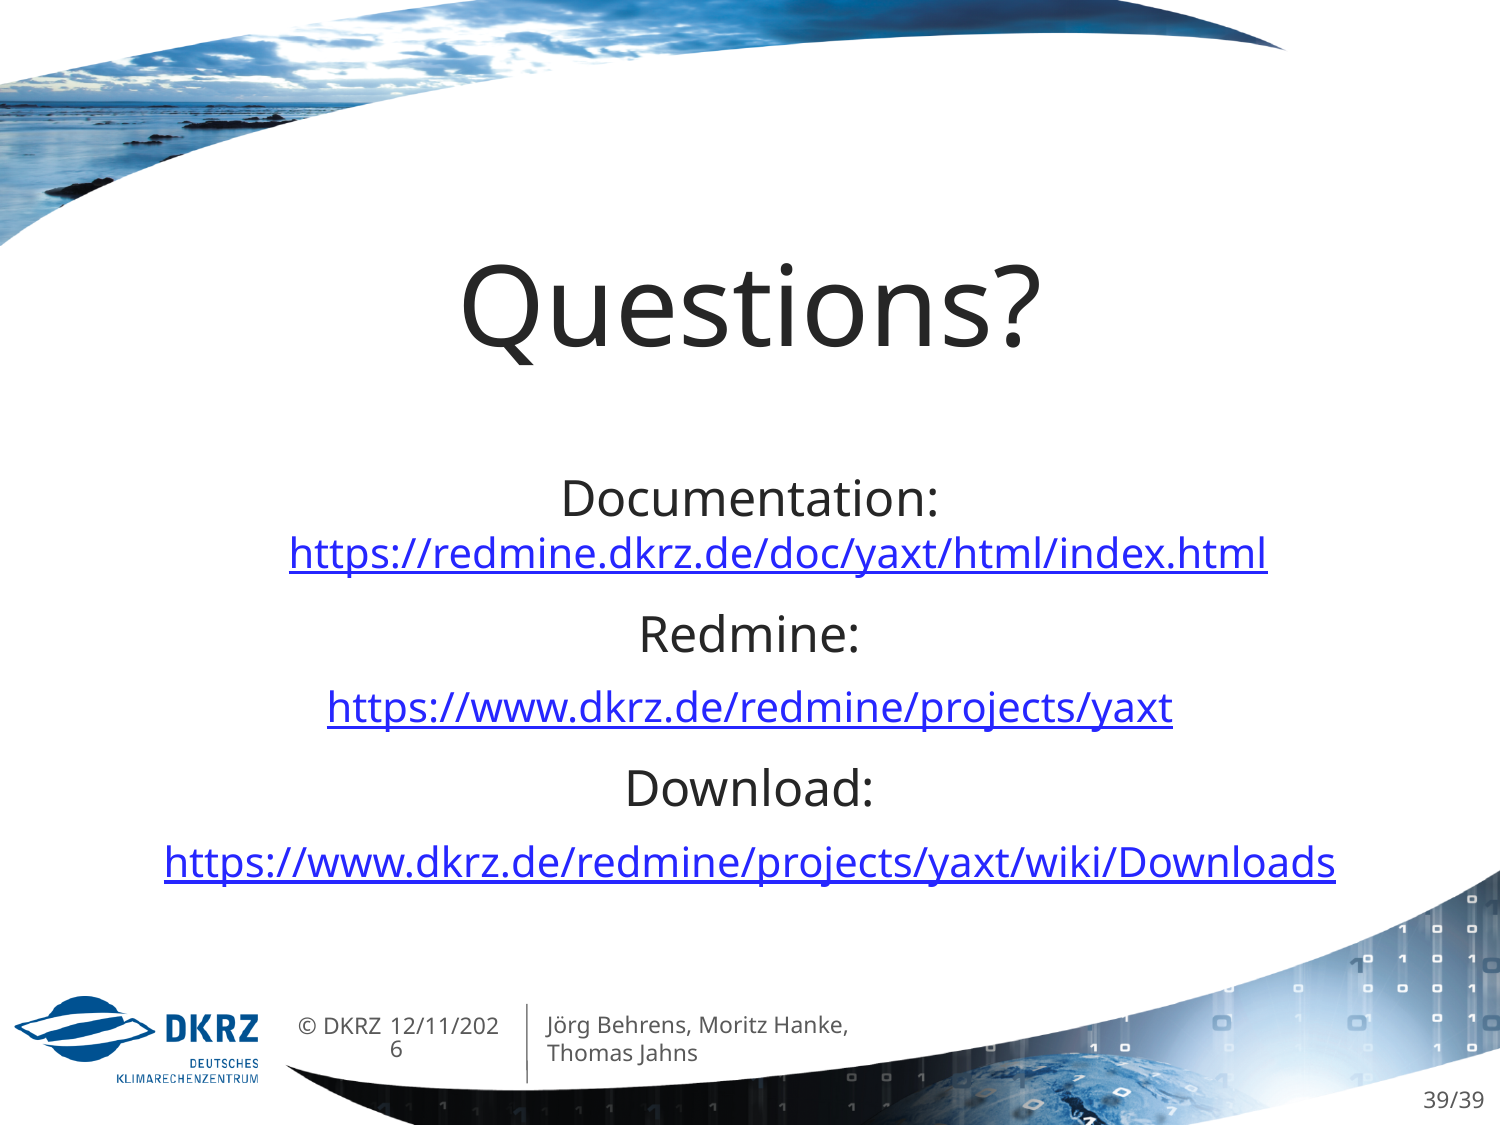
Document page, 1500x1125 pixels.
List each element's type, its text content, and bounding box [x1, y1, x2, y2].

slide_number 39 [1333, 1078, 1465, 1125]
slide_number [375, 1004, 528, 1052]
picture [14, 996, 258, 1083]
picture [0, 0, 1288, 246]
list Questions? Documentation: https://redmine.dkrz.de/doc/yaxt/html/index.html Redmine: https://www.dkrz.de/redmine/projects/yaxt Download: https://www.dkrz.de/redmine/projects/yaxt/wiki/Downloads [74, 210, 1426, 985]
picture [285, 867, 1500, 1125]
footer Jörg Behrens, Moritz Hanke, Thomas Jahns [532, 1003, 884, 1082]
